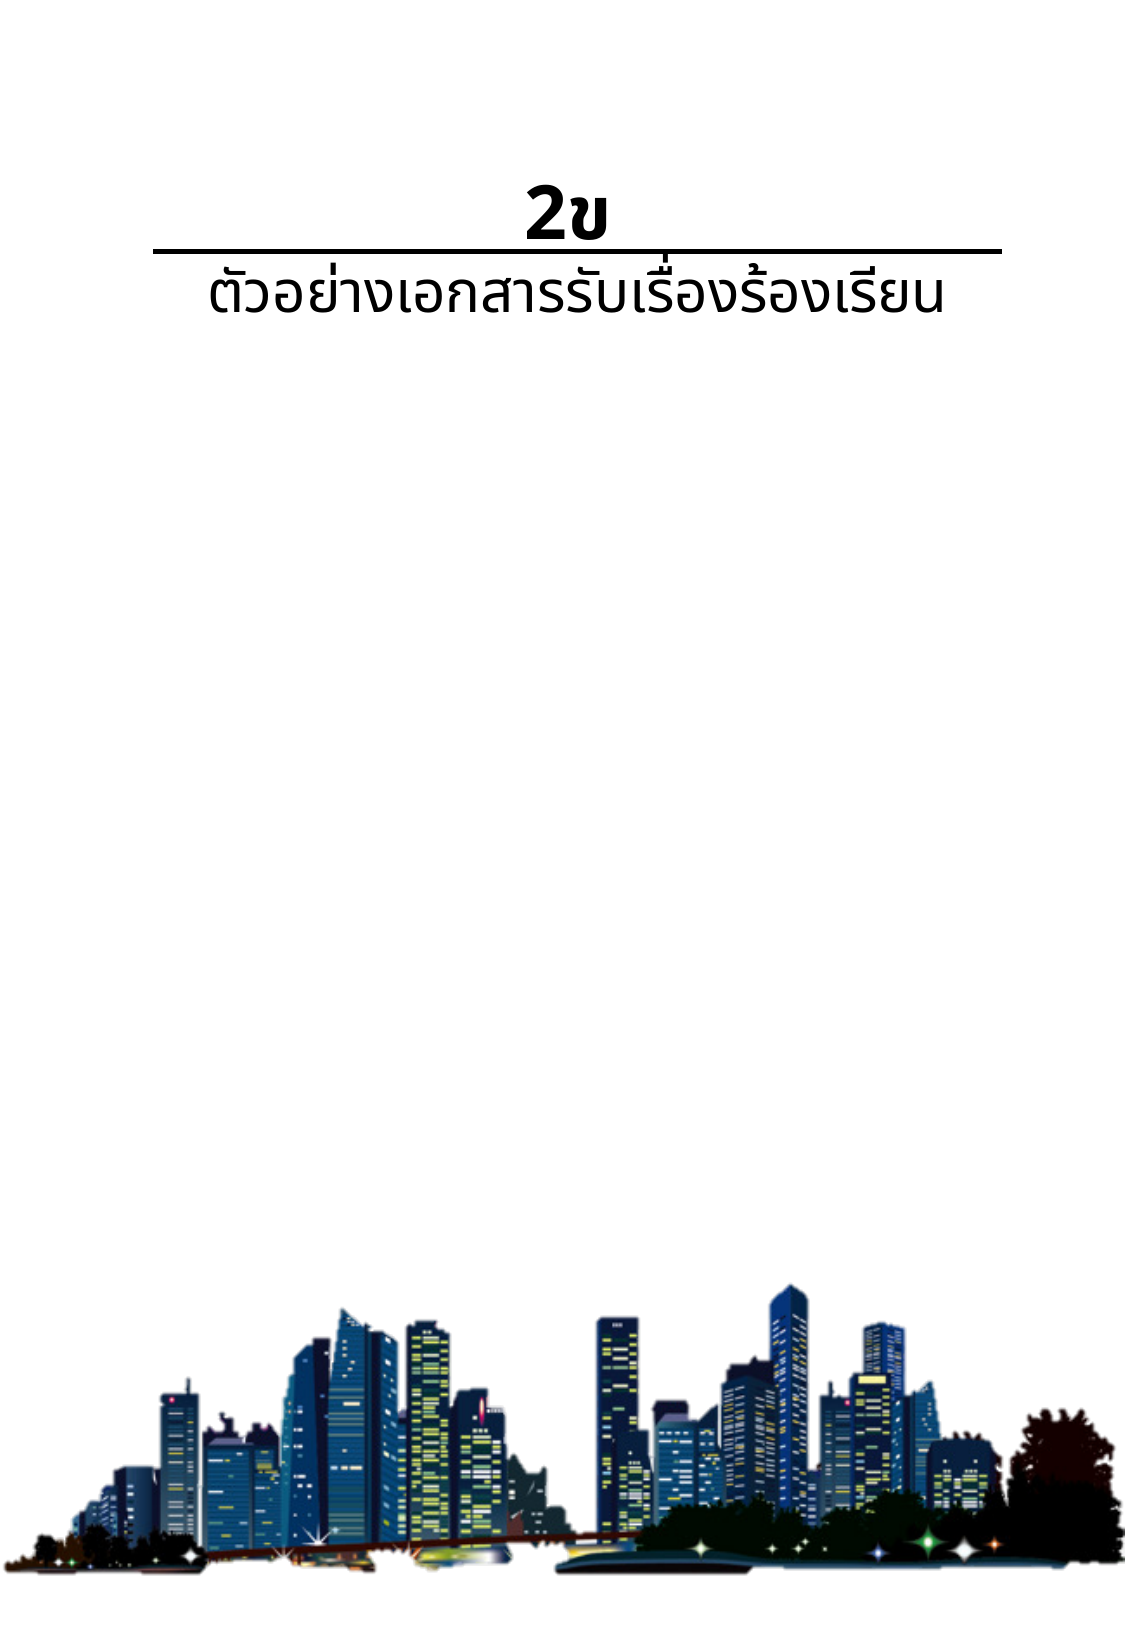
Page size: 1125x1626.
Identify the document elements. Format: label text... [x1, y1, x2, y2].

text_box 2ข ตัวอย่างเอกสารรับเรื่องร้องเรียน [153, 156, 1003, 251]
picture [0, 1148, 1125, 1623]
text_box 2ข ตัวอย่างเอกสารรับเรื่องร้องเรียน [153, 252, 1003, 332]
